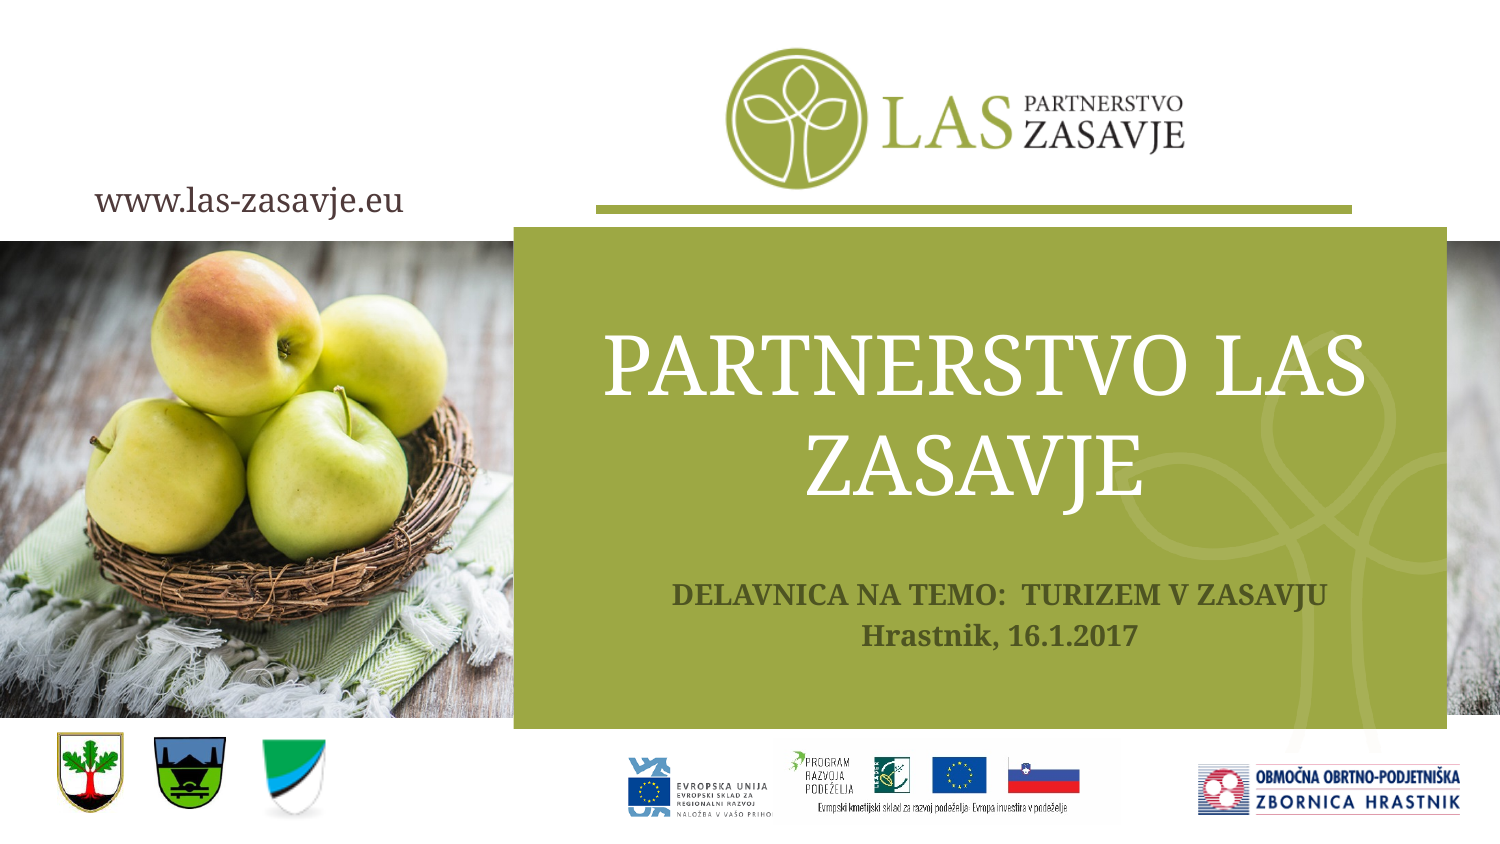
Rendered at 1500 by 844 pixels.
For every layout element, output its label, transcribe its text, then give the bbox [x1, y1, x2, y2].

picture [584, 732, 1121, 844]
picture [1446, 241, 1500, 715]
picture [252, 731, 348, 830]
picture [0, 241, 514, 718]
subtitle DELAVNICA NA TEMO: TURIZEM V ZASAVJU Hrastnik, 16.1.2017 [631, 568, 1376, 693]
picture [1198, 764, 1460, 815]
title PARTNERSTVO LAS ZASAVJE [584, 261, 1388, 564]
picture [152, 735, 227, 810]
picture [690, 11, 1225, 228]
picture [52, 729, 127, 816]
